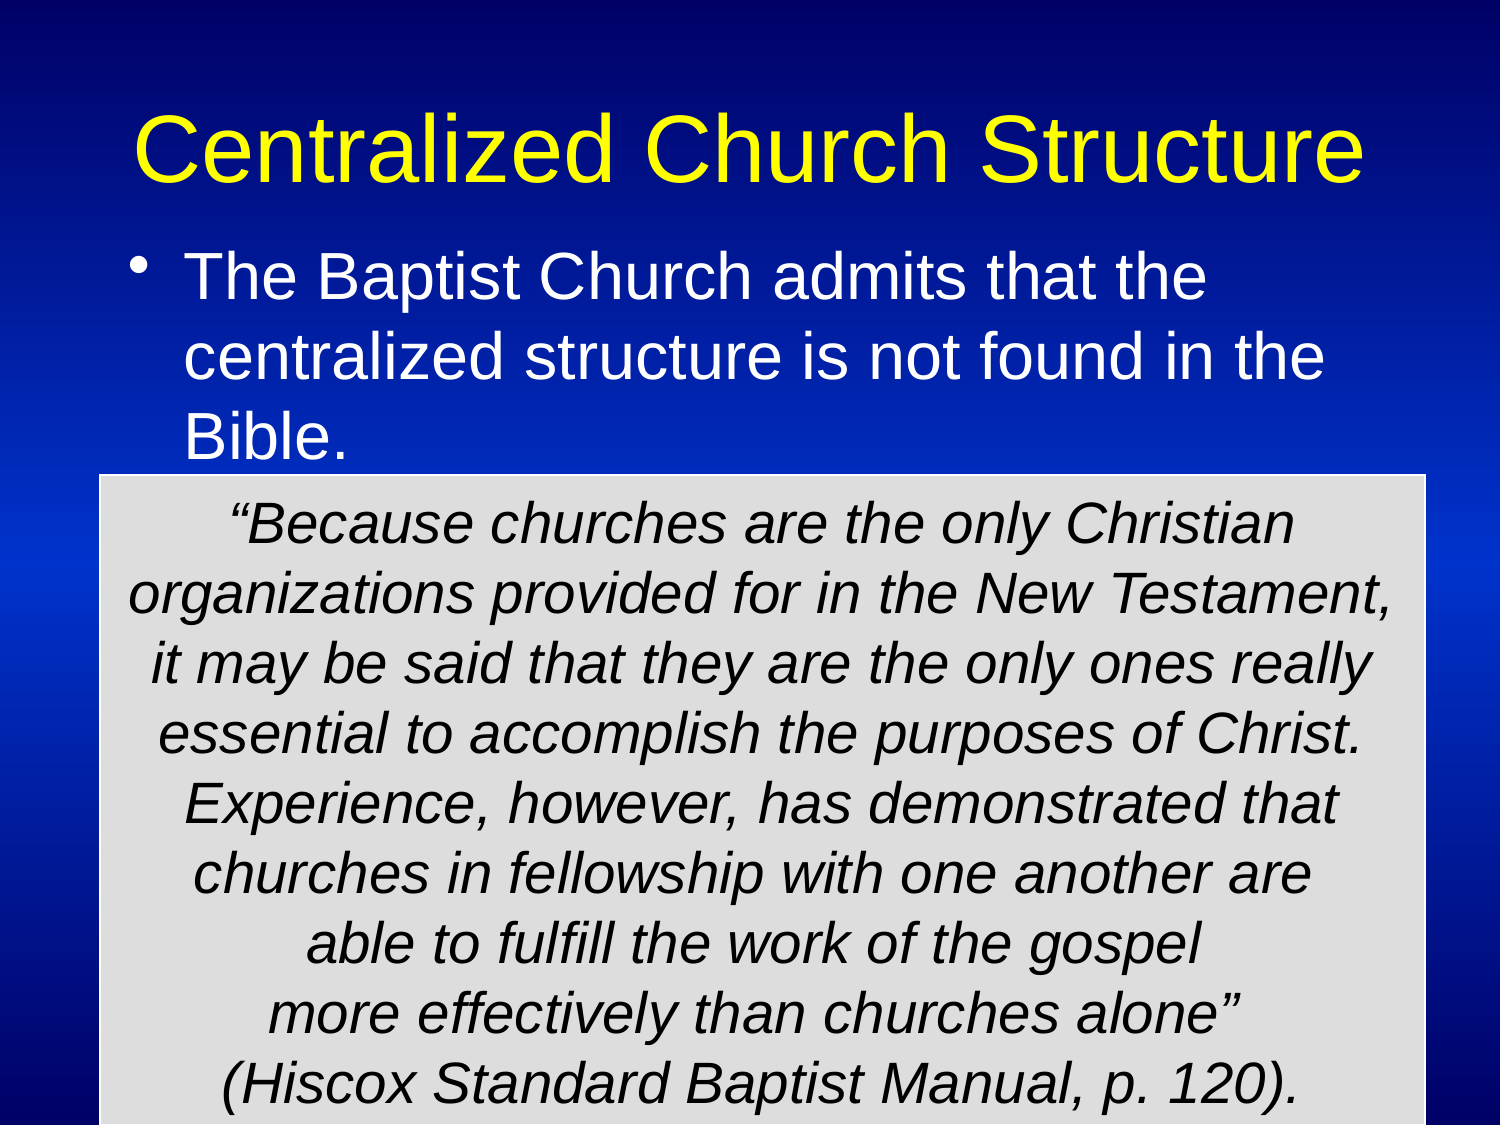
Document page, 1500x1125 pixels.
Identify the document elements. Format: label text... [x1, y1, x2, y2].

list The Baptist Church admits that the centralized structure is not found in the Bible. [112, 224, 1463, 1050]
title Centralized Church Structure [37, 50, 1463, 238]
text_box “Because churches are the only Christian organizations provided for in the New Testament, it may be said that they are the only ones really essential to accomplish the purposes of Christ. Experience, however, has demonstrated that churches in fellowship with one another are able to fulfill the work of the gospel more effectively than churches alone” (Hiscox Standard Baptist Manual, p. 120). [99, 474, 1425, 1125]
